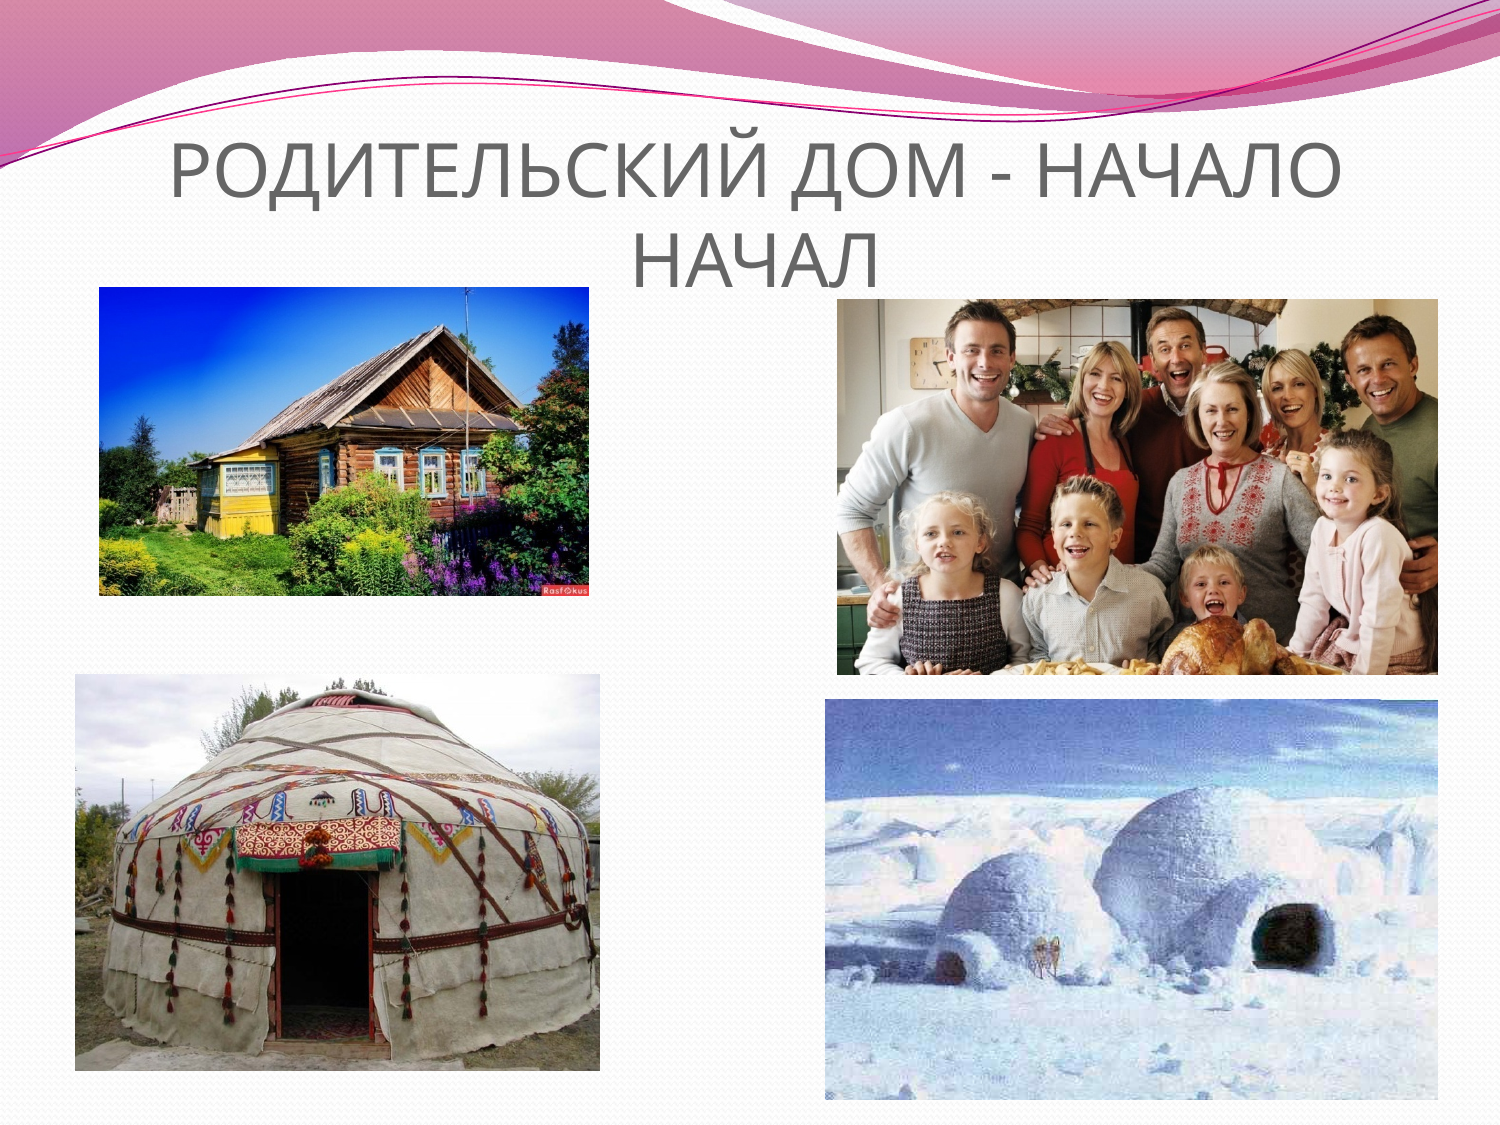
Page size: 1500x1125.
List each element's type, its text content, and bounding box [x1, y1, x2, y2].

picture [837, 299, 1438, 676]
picture [824, 699, 1438, 1101]
picture [99, 287, 589, 596]
picture [74, 674, 601, 1071]
title РОДИТЕЛЬСКИЙ ДОМ - НАЧАЛО НАЧАЛ [75, 115, 1438, 303]
